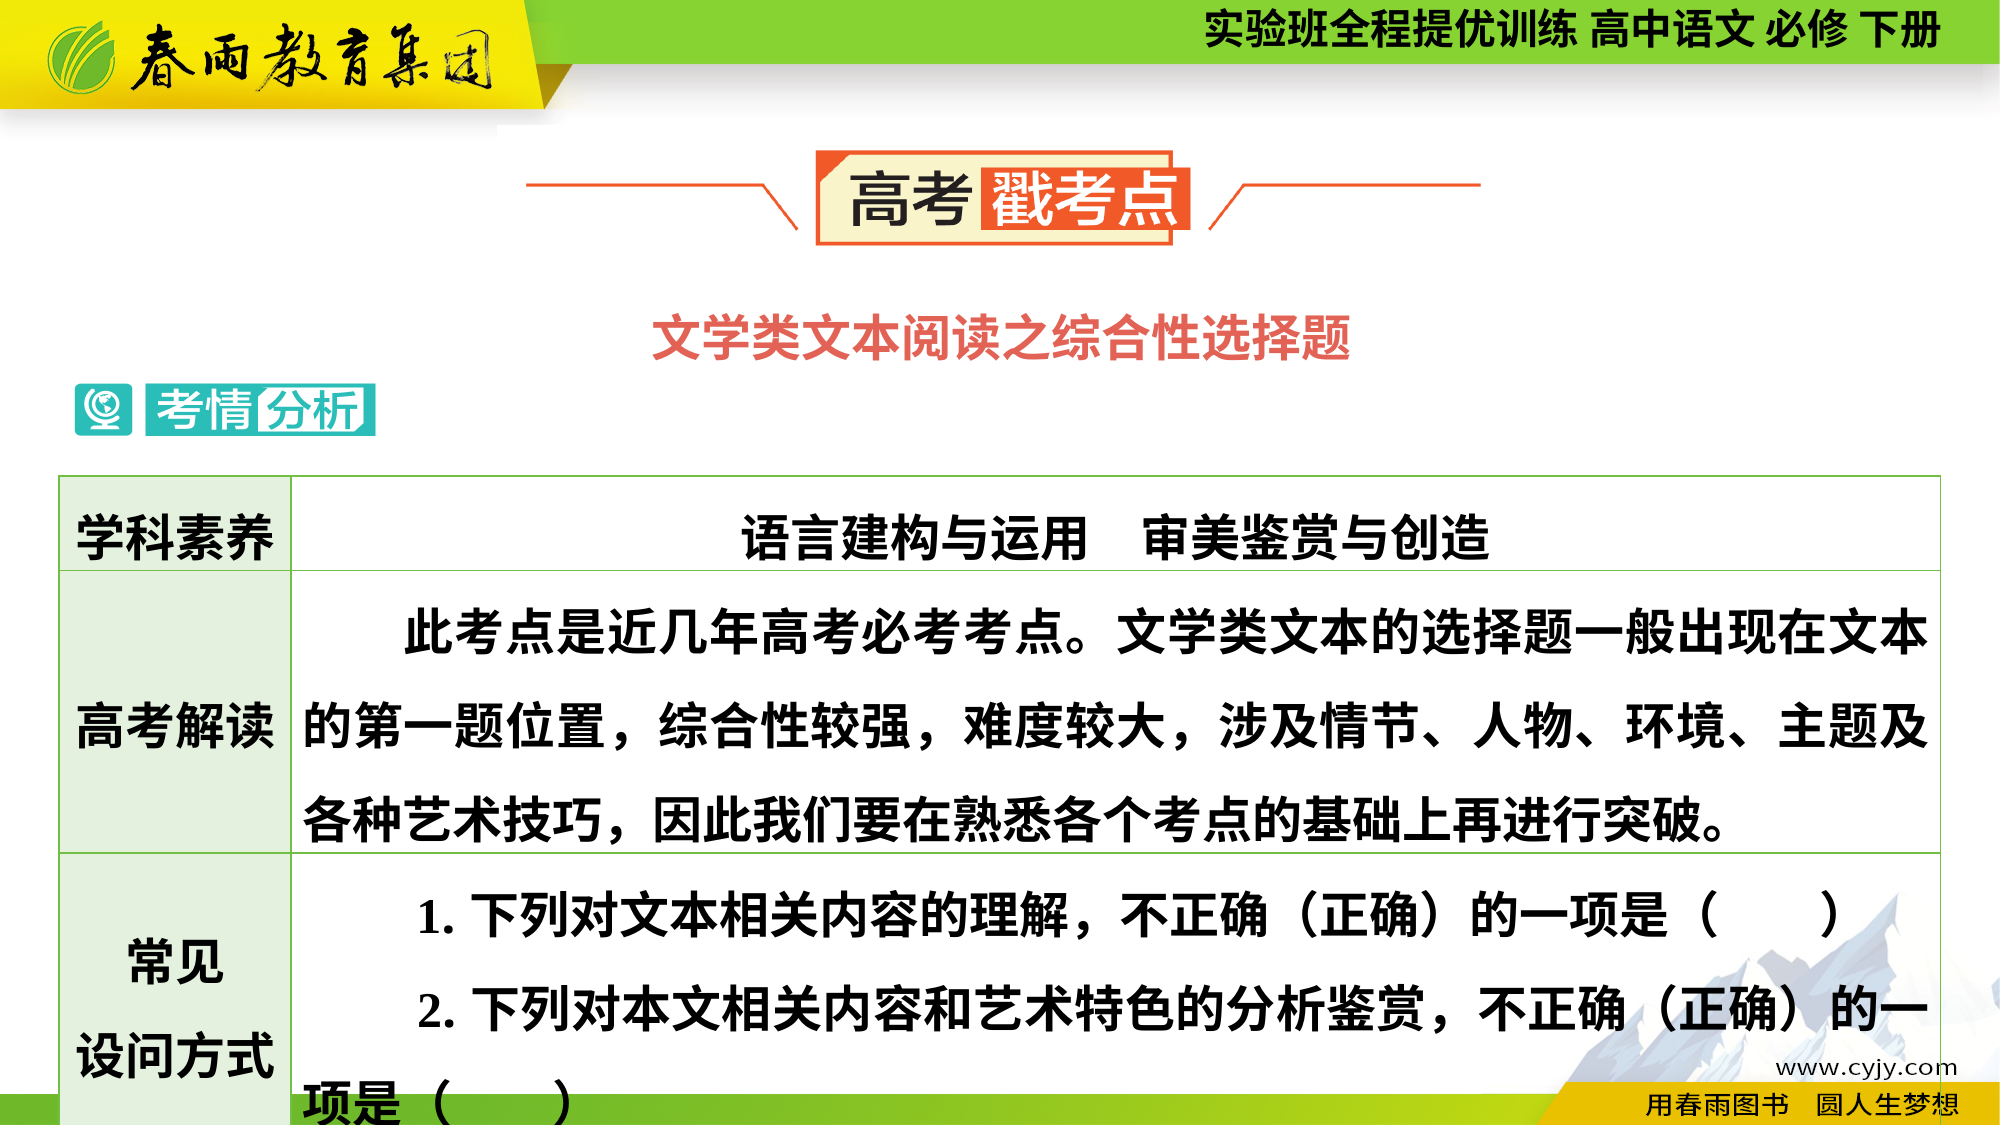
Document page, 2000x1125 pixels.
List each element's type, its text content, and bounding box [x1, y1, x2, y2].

table_header 学科素养 [60, 477, 290, 570]
list 文学类文本阅读之综合性选择题 [59, 268, 1944, 364]
table_cell 1.下列对文本相关内容的理解，不正确（正确）的一项是（ ） 2.下列对本文相关内容和艺术特色的分析鉴赏，不正确（正确）的一项是（ ） [292, 854, 1940, 1125]
picture [0, 0, 2000, 1125]
table_header 语言建构与运用 审美鉴赏与创造 [292, 477, 1940, 570]
table_cell 常见 设问方式 [60, 854, 290, 1125]
table_cell 此考点是近几年高考必考考点。文学类文本的选择题一般出现在文本的第一题位置，综合性较强，难度较大，涉及情节、人物、环境、主题及各种艺术技巧，因此我们要在熟悉各个考点的基础上再进行突破。 [292, 571, 1940, 852]
table_cell 高考解读 [60, 571, 290, 852]
